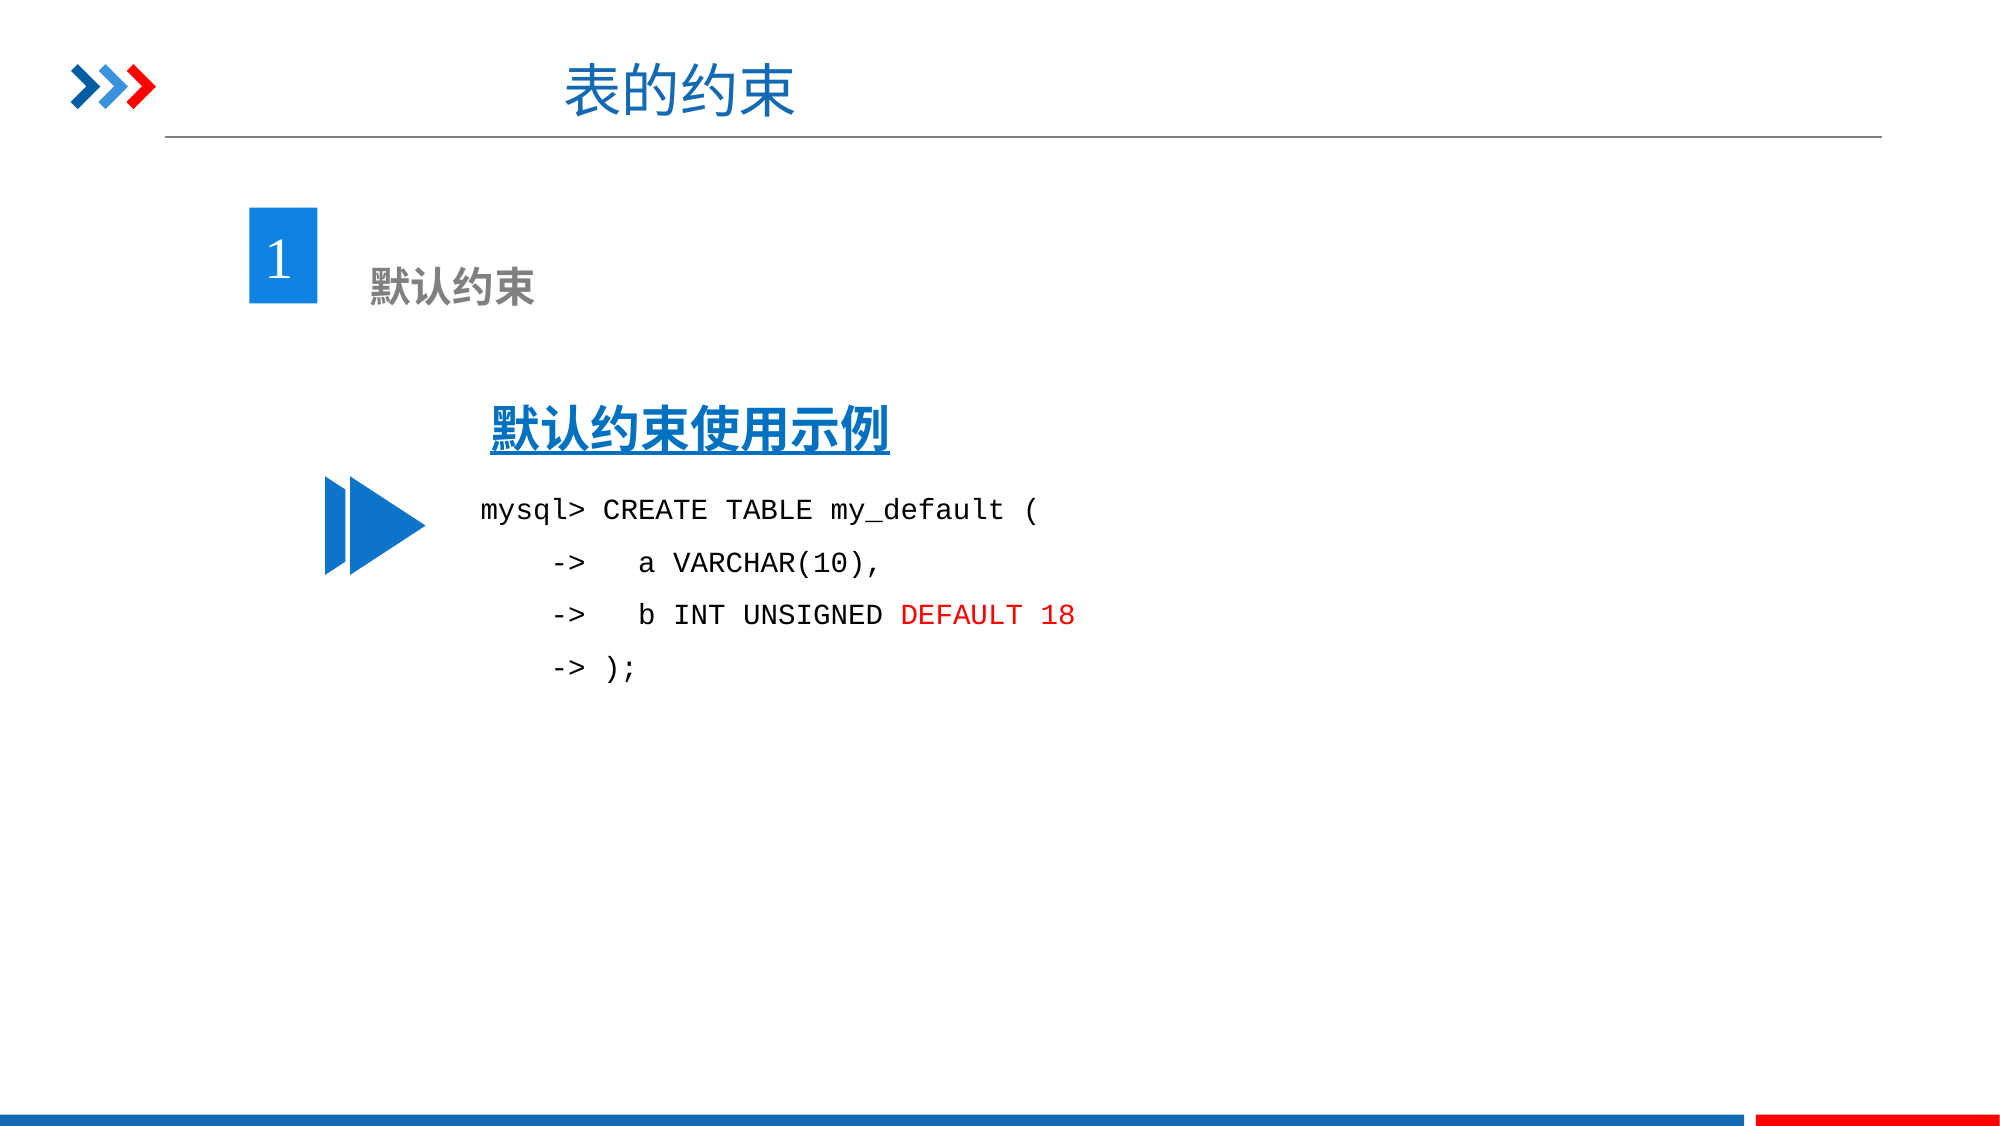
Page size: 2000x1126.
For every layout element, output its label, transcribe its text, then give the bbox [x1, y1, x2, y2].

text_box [322, 471, 431, 580]
text_box 默认约束 [319, 245, 1092, 320]
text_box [249, 207, 318, 304]
title 表的约束 [521, 25, 1296, 153]
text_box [428, 389, 1378, 693]
